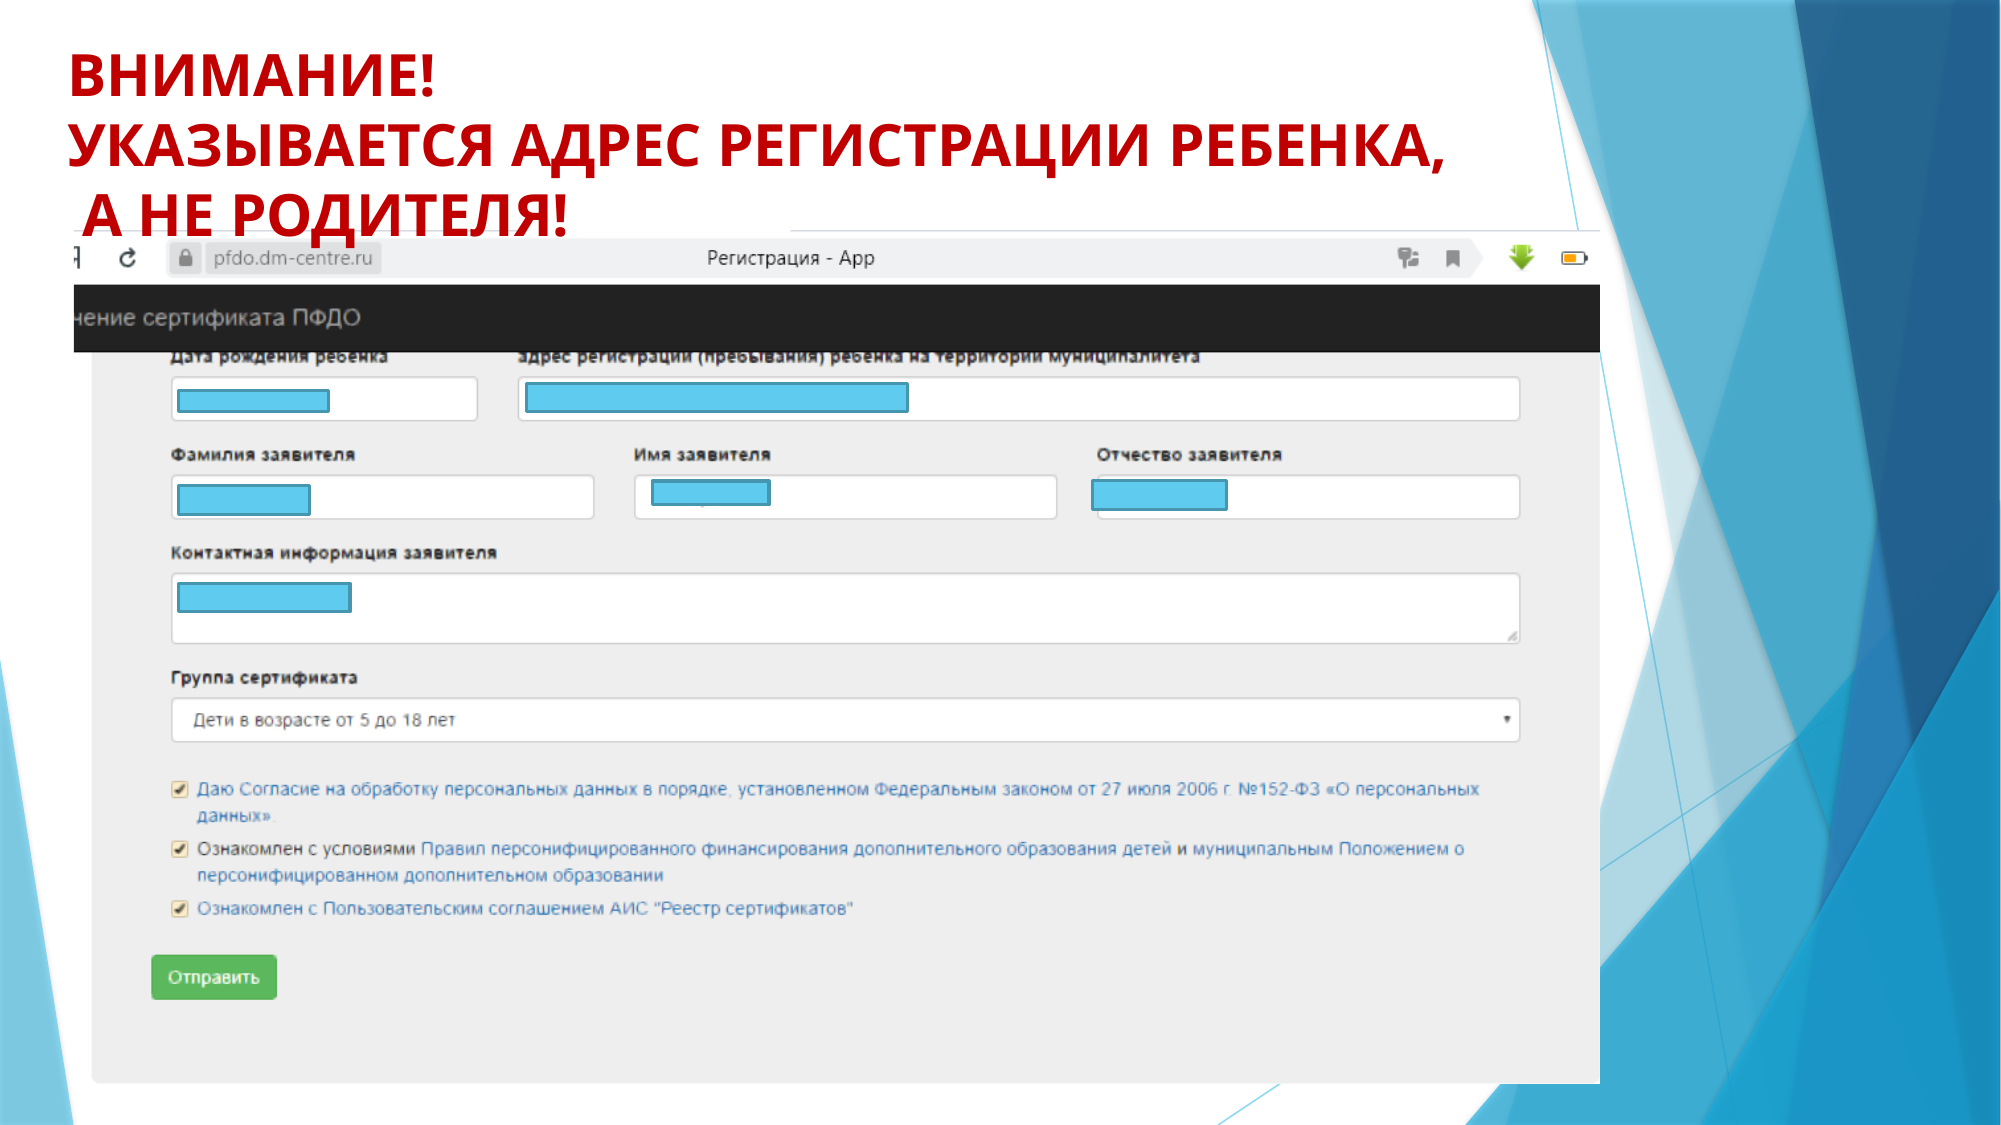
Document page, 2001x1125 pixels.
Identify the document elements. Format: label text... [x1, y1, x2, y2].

text_box ВНИМАНИЕ! УКАЗЫВАЕТСЯ АДРЕС РЕГИСТРАЦИИ РЕБЕНКА, А НЕ РОДИТЕЛЯ! [52, 31, 1463, 256]
picture [73, 230, 1601, 1084]
